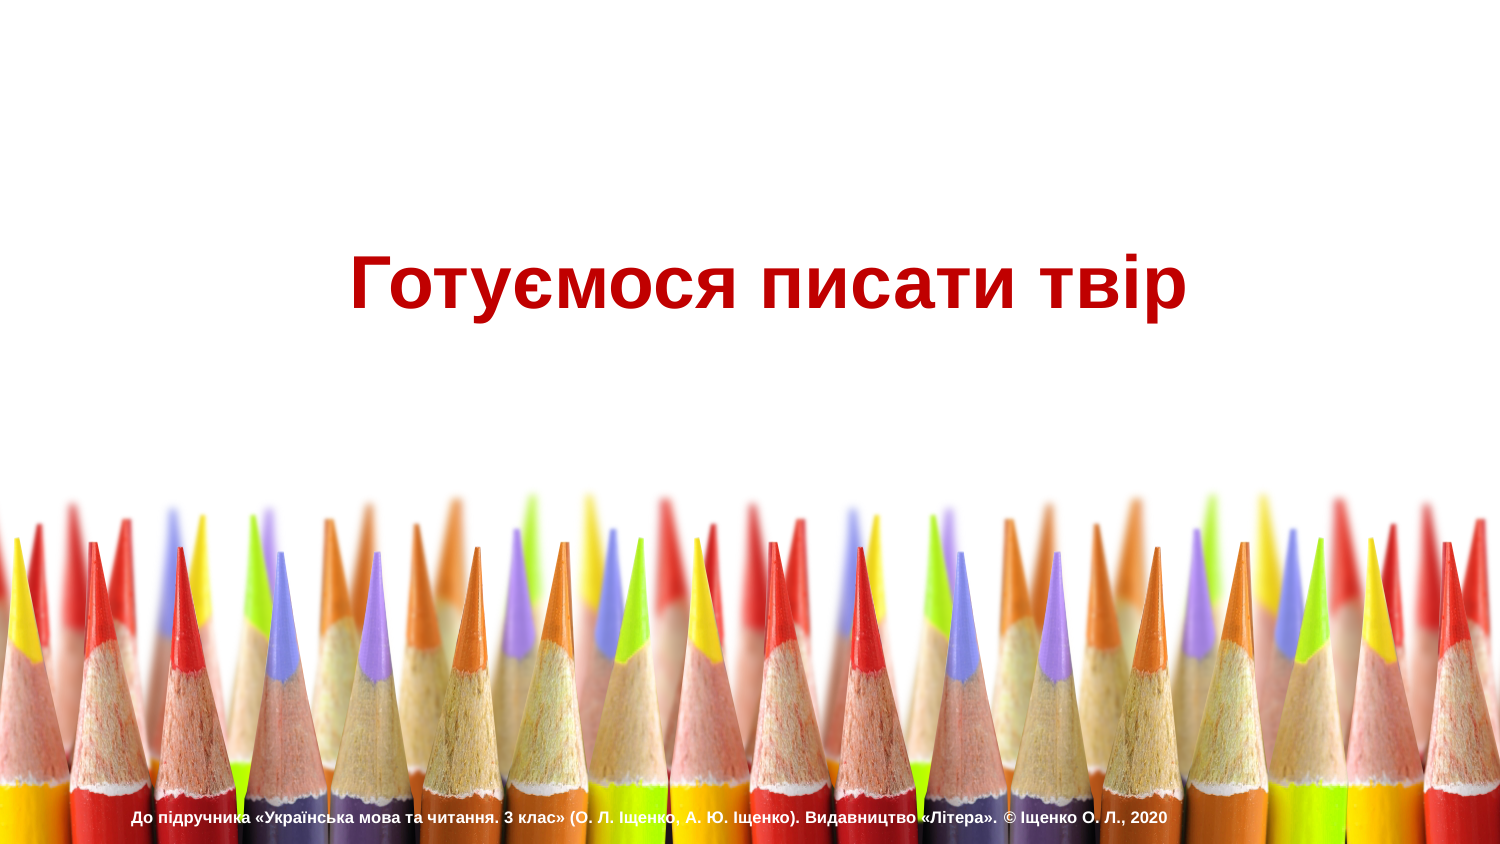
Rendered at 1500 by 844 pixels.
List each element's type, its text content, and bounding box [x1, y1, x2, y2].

picture [0, 484, 1500, 844]
list Готуємося писати твір [29, 209, 1500, 349]
text_box До підручника «Українська мова та читання. 3 клас» (О. Л. Іщенко, А. Ю. Іщенко). Видавництво «Літера». © Іщенко О. Л., 2020 [0, 799, 1400, 844]
